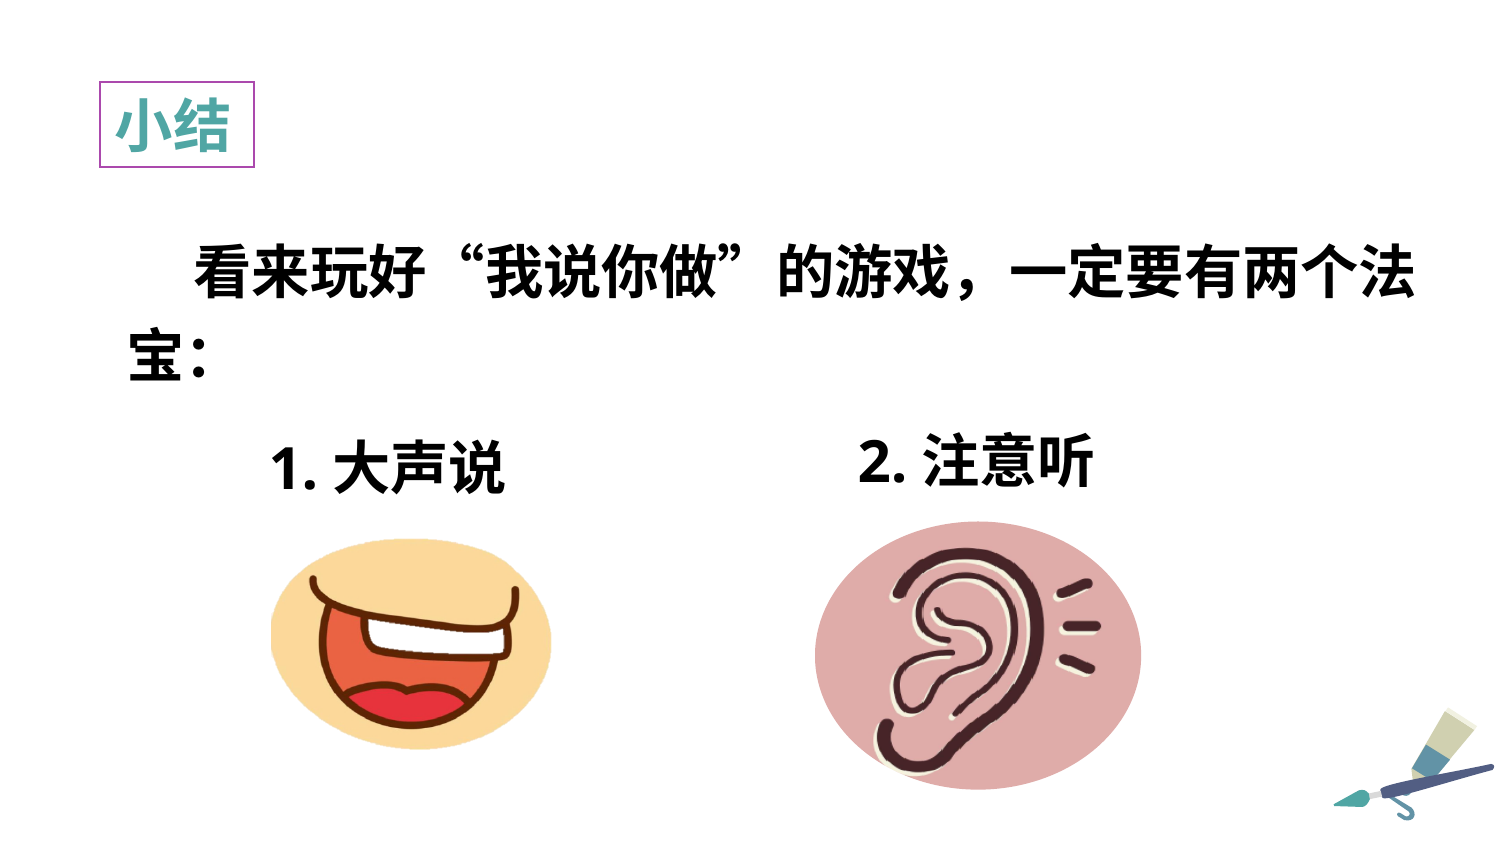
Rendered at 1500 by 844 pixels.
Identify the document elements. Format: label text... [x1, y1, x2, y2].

picture [271, 516, 555, 758]
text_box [1358, 708, 1481, 844]
text_box 小结 [99, 81, 255, 168]
picture [814, 521, 1142, 790]
text_box 看来玩好“我说你做”的游戏，一定要有两个法宝： [112, 214, 1460, 397]
text_box 1.大声说 [253, 410, 644, 509]
text_box 2.注意听 [842, 402, 1111, 501]
